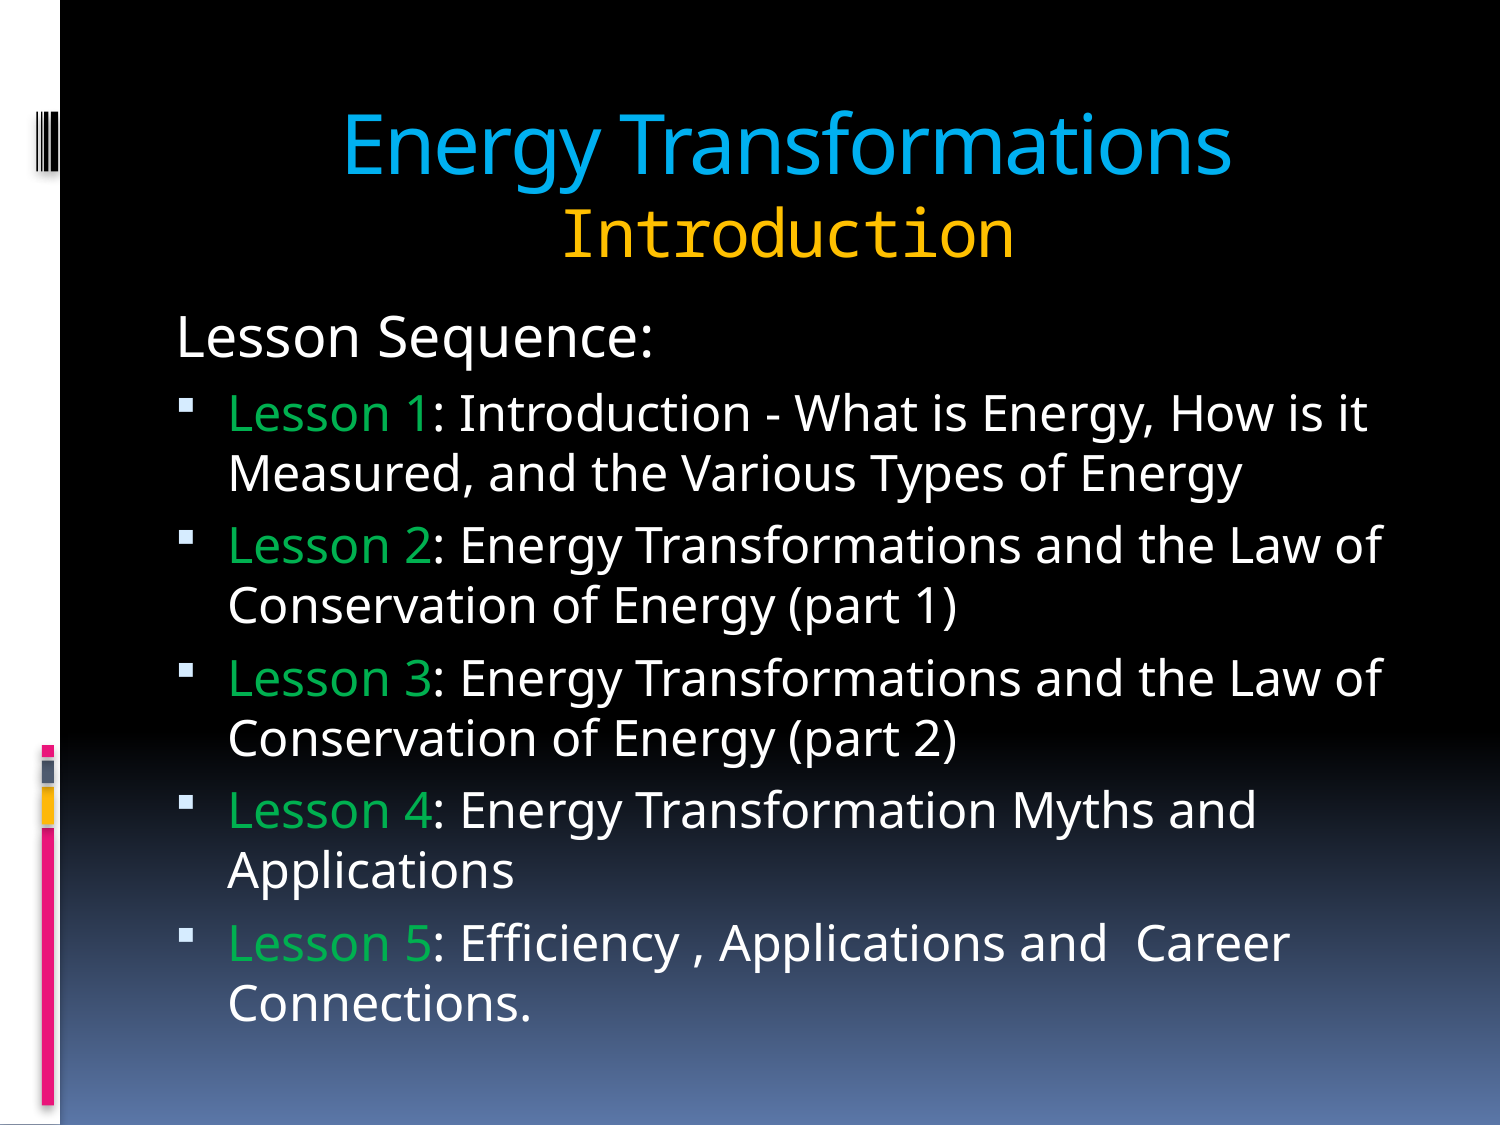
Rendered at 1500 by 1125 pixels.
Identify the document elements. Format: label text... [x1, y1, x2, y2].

title Energy Transformations Introduction [150, 83, 1425, 234]
list Lesson Sequence: Lesson 1: Introduction - What is Energy, How is it Measured, and the Various Types of Energy Lesson 2: Energy Transformations and the Law of Conservation of Energy (part 1) Lesson 3: Energy Transformations and the Law of Conservation of Energy (part 2) Lesson 4: Energy Transformation Myths and Applications Lesson 5: Efficiency , Applications and Career Connections. [150, 292, 1425, 1043]
